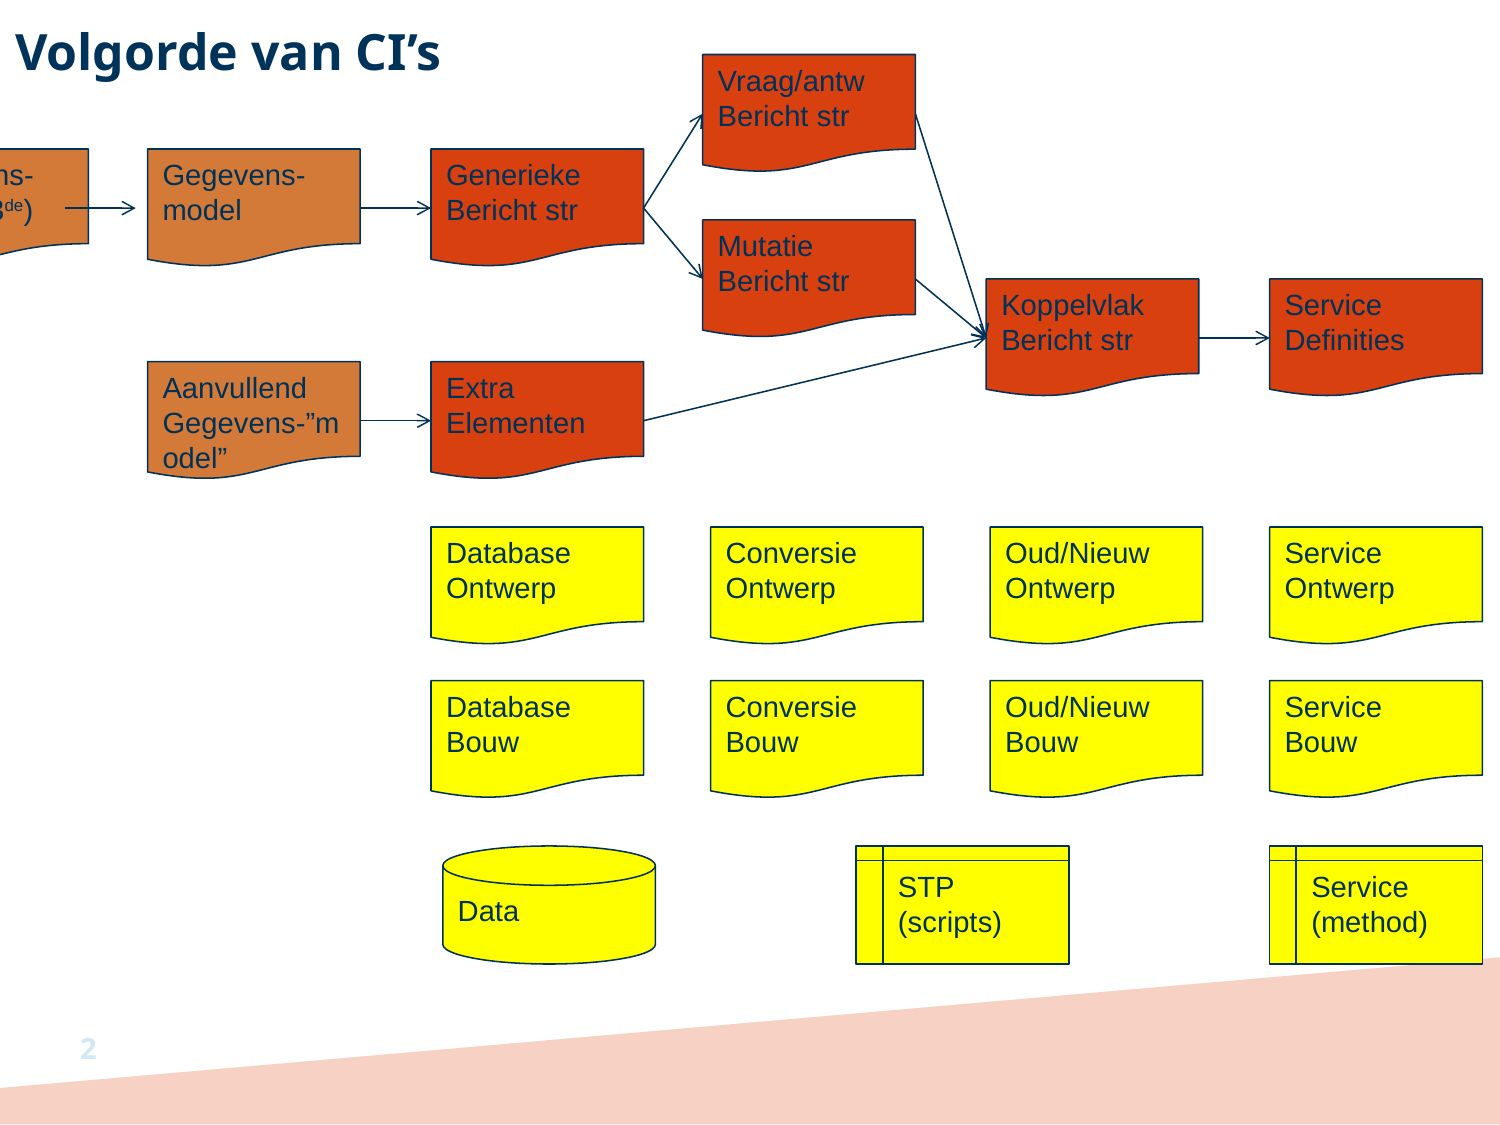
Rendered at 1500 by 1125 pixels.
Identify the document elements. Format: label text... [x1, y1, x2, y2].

text_box Database Ontwerp [430, 527, 644, 644]
text_box Aanvullend Gegevens-”model” [147, 361, 361, 479]
text_box Gegevens-model (3de) [0, 148, 89, 255]
text_box Service Definities [1269, 278, 1483, 396]
slide_number 2 [64, 1023, 172, 1071]
text_box Generieke Bericht str [430, 148, 638, 266]
text_box Data [442, 845, 656, 965]
text_box Oud/Nieuw Bouw [990, 680, 1203, 798]
text_box Conversie Ontwerp [710, 527, 924, 644]
text_box Mutatie Bericht str [702, 219, 909, 336]
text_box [915, 113, 987, 339]
text_box Service (method) [1269, 845, 1483, 965]
text_box Oud/Nieuw Ontwerp [990, 527, 1203, 644]
text_box Database Bouw [430, 680, 644, 798]
text_box STP (scripts) [856, 845, 1069, 965]
title Volgorde van CI’s [0, 0, 1264, 102]
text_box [643, 337, 987, 421]
text_box Conversie Bouw [710, 680, 924, 798]
text_box Service Bouw [1269, 680, 1483, 798]
text_box Gegevens-model [147, 148, 361, 266]
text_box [643, 207, 703, 280]
text_box Koppelvlak Bericht str [991, 278, 1199, 396]
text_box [643, 113, 703, 207]
text_box Extra Elementen [430, 361, 644, 479]
text_box Vraag/antw Bericht str [702, 54, 916, 172]
text_box Service Ontwerp [1269, 527, 1483, 644]
